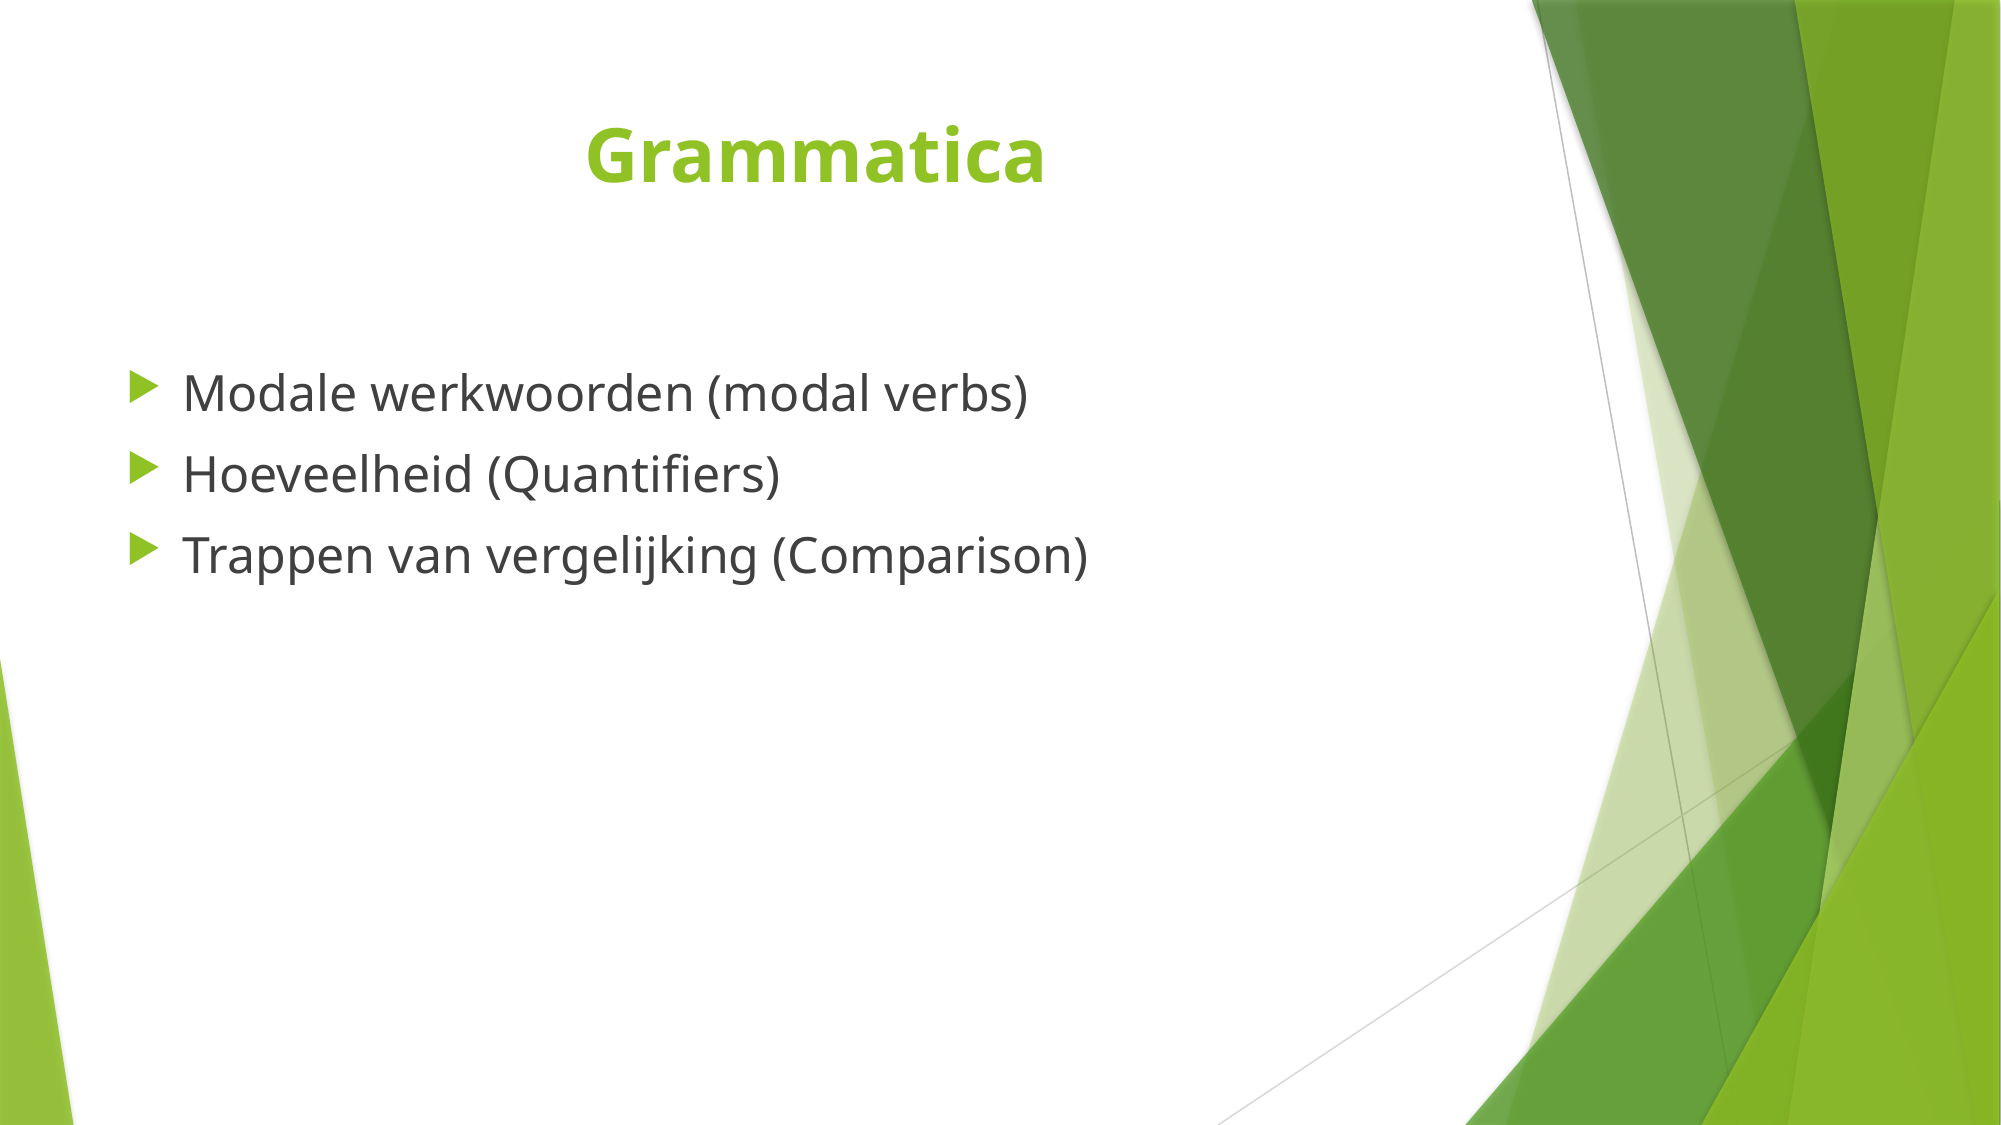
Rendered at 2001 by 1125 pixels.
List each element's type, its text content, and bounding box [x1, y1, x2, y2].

title Grammatica [111, 99, 1522, 317]
list Modale werkwoorden (modal verbs) Hoeveelheid (Quantifiers) Trappen van vergelijking (Comparison) [111, 354, 1522, 992]
